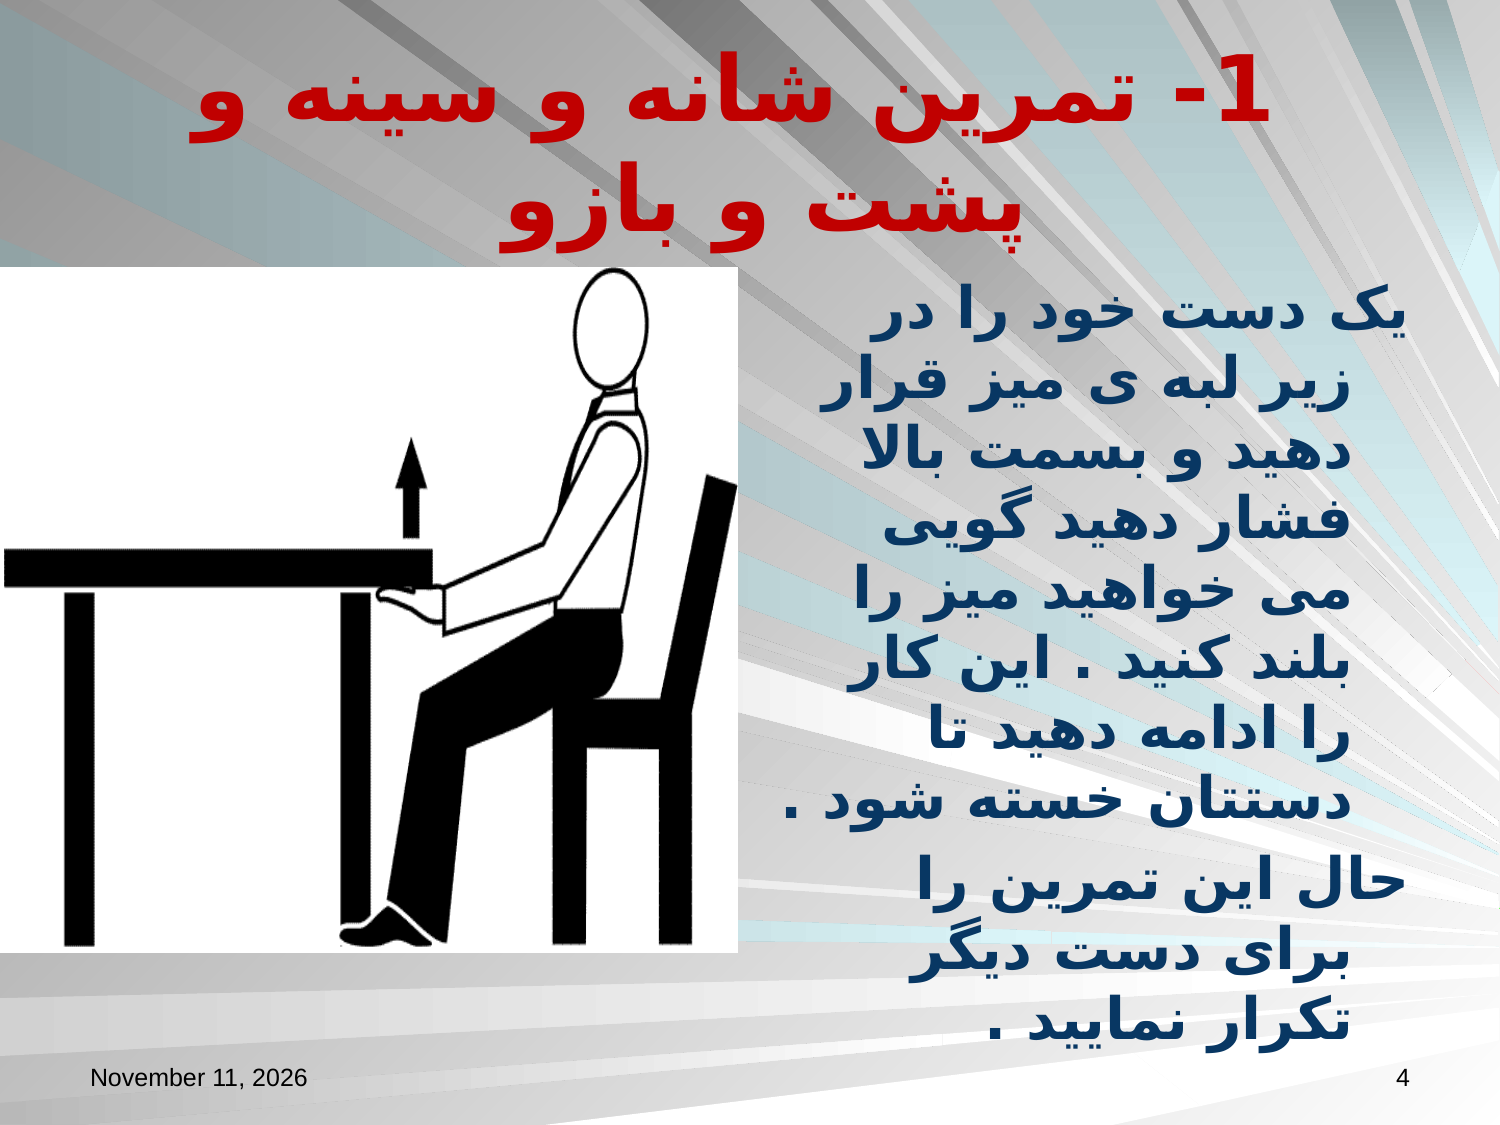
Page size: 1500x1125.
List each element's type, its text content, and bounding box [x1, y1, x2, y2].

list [0, 266, 738, 953]
list یک دست خود را در زیر لبه ی میز قرار دهید و بسمت بالا فشار دهید گویی می خواهید میز را بلند کنید . این کار را ادامه دهید تا دستتان خسته شود . حال این تمرین را برای دست دیگر تکرار نمایید . [762, 262, 1426, 1006]
title 1- تمرین شانه و سینه و پشت و بازو [74, 45, 1426, 234]
slide_number 4 [1074, 1023, 1426, 1100]
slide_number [74, 1023, 426, 1100]
